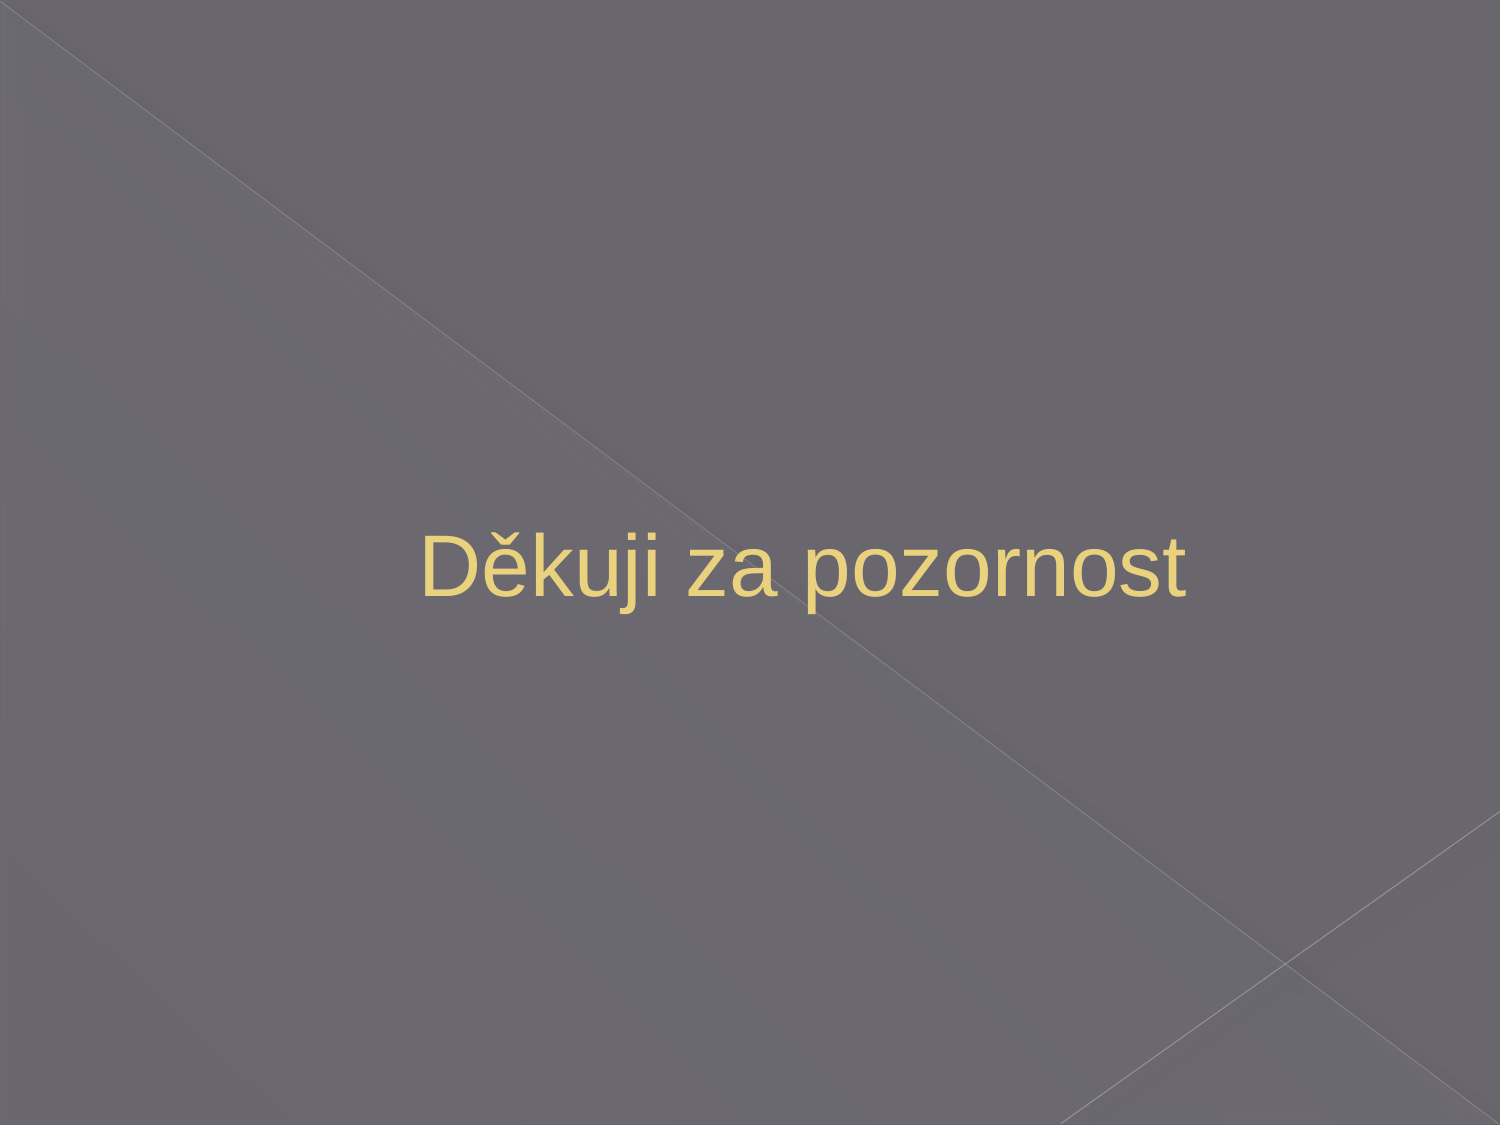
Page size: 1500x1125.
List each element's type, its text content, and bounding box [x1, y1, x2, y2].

title Děkuji za pozornost [88, 468, 1439, 656]
